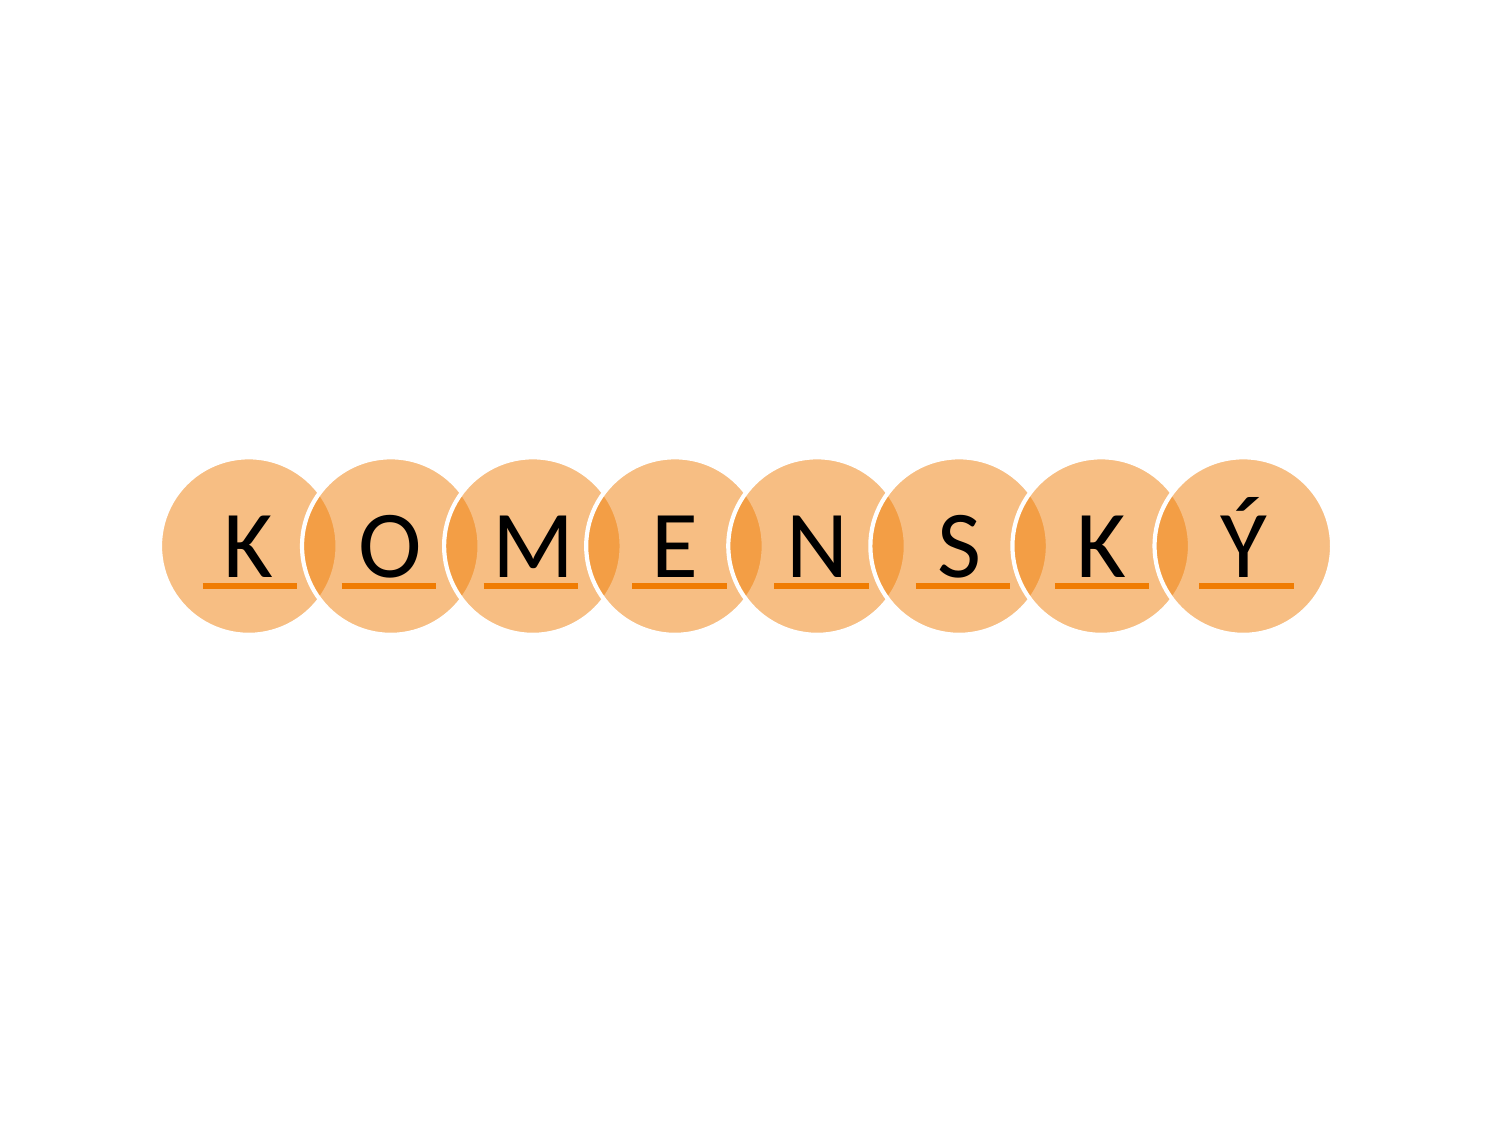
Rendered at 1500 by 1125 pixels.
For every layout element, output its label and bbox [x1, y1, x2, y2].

text_box [159, 207, 1333, 885]
